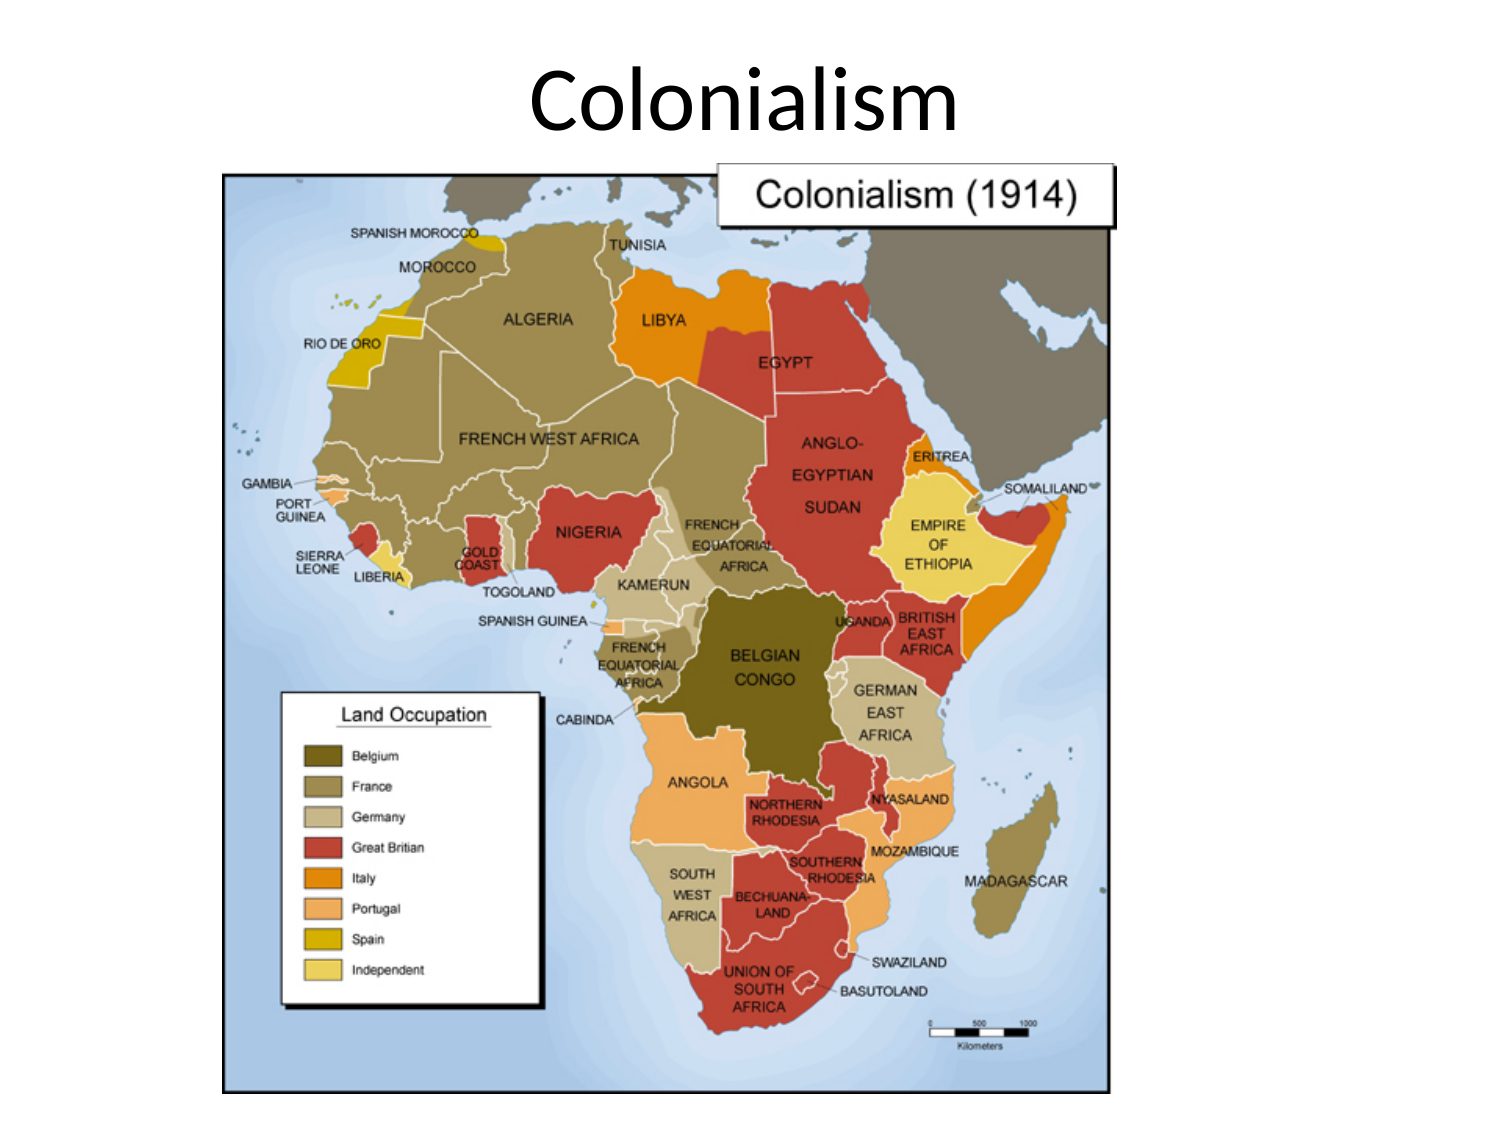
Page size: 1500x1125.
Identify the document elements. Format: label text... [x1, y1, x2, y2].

picture [222, 163, 1117, 1094]
title Colonialism [70, 0, 1421, 188]
